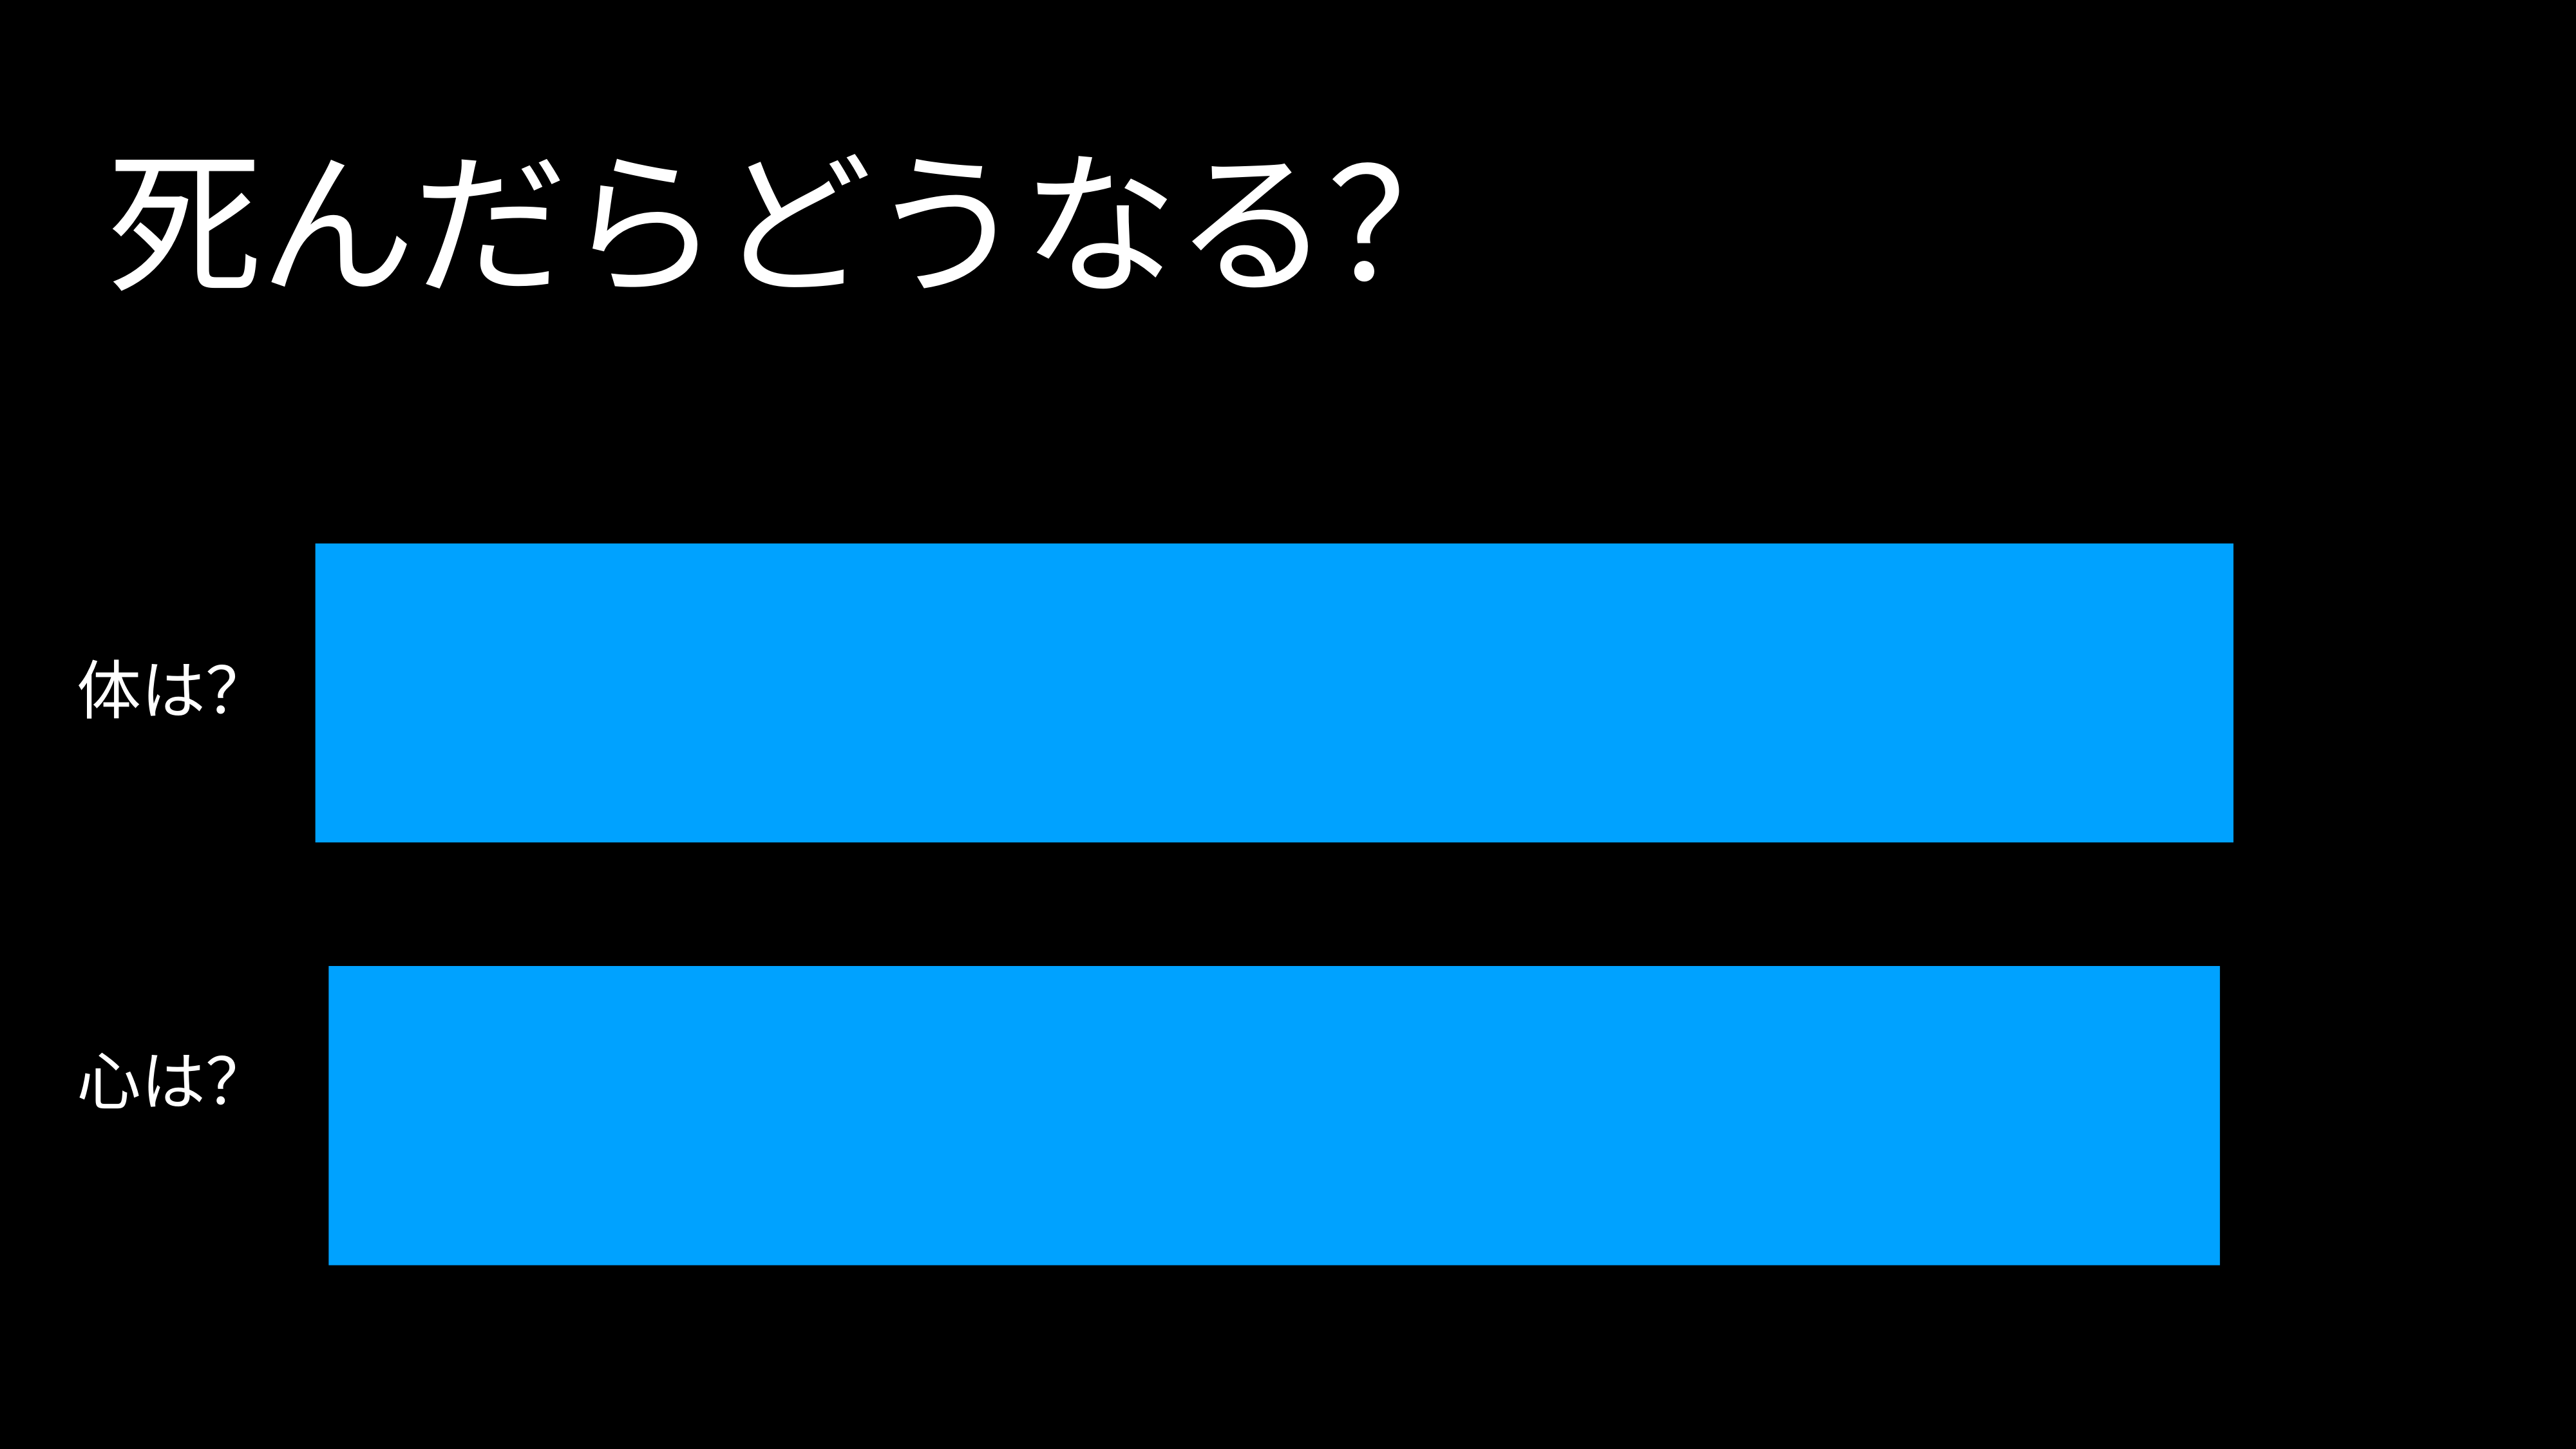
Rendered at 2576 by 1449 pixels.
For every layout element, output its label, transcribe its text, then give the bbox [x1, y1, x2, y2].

text_box 体は？ [71, 652, 276, 734]
title 死んだらどうなる？ [101, 0, 2423, 482]
text_box [315, 543, 2234, 843]
text_box 心は？ [71, 1044, 276, 1124]
text_box [328, 966, 2221, 1265]
